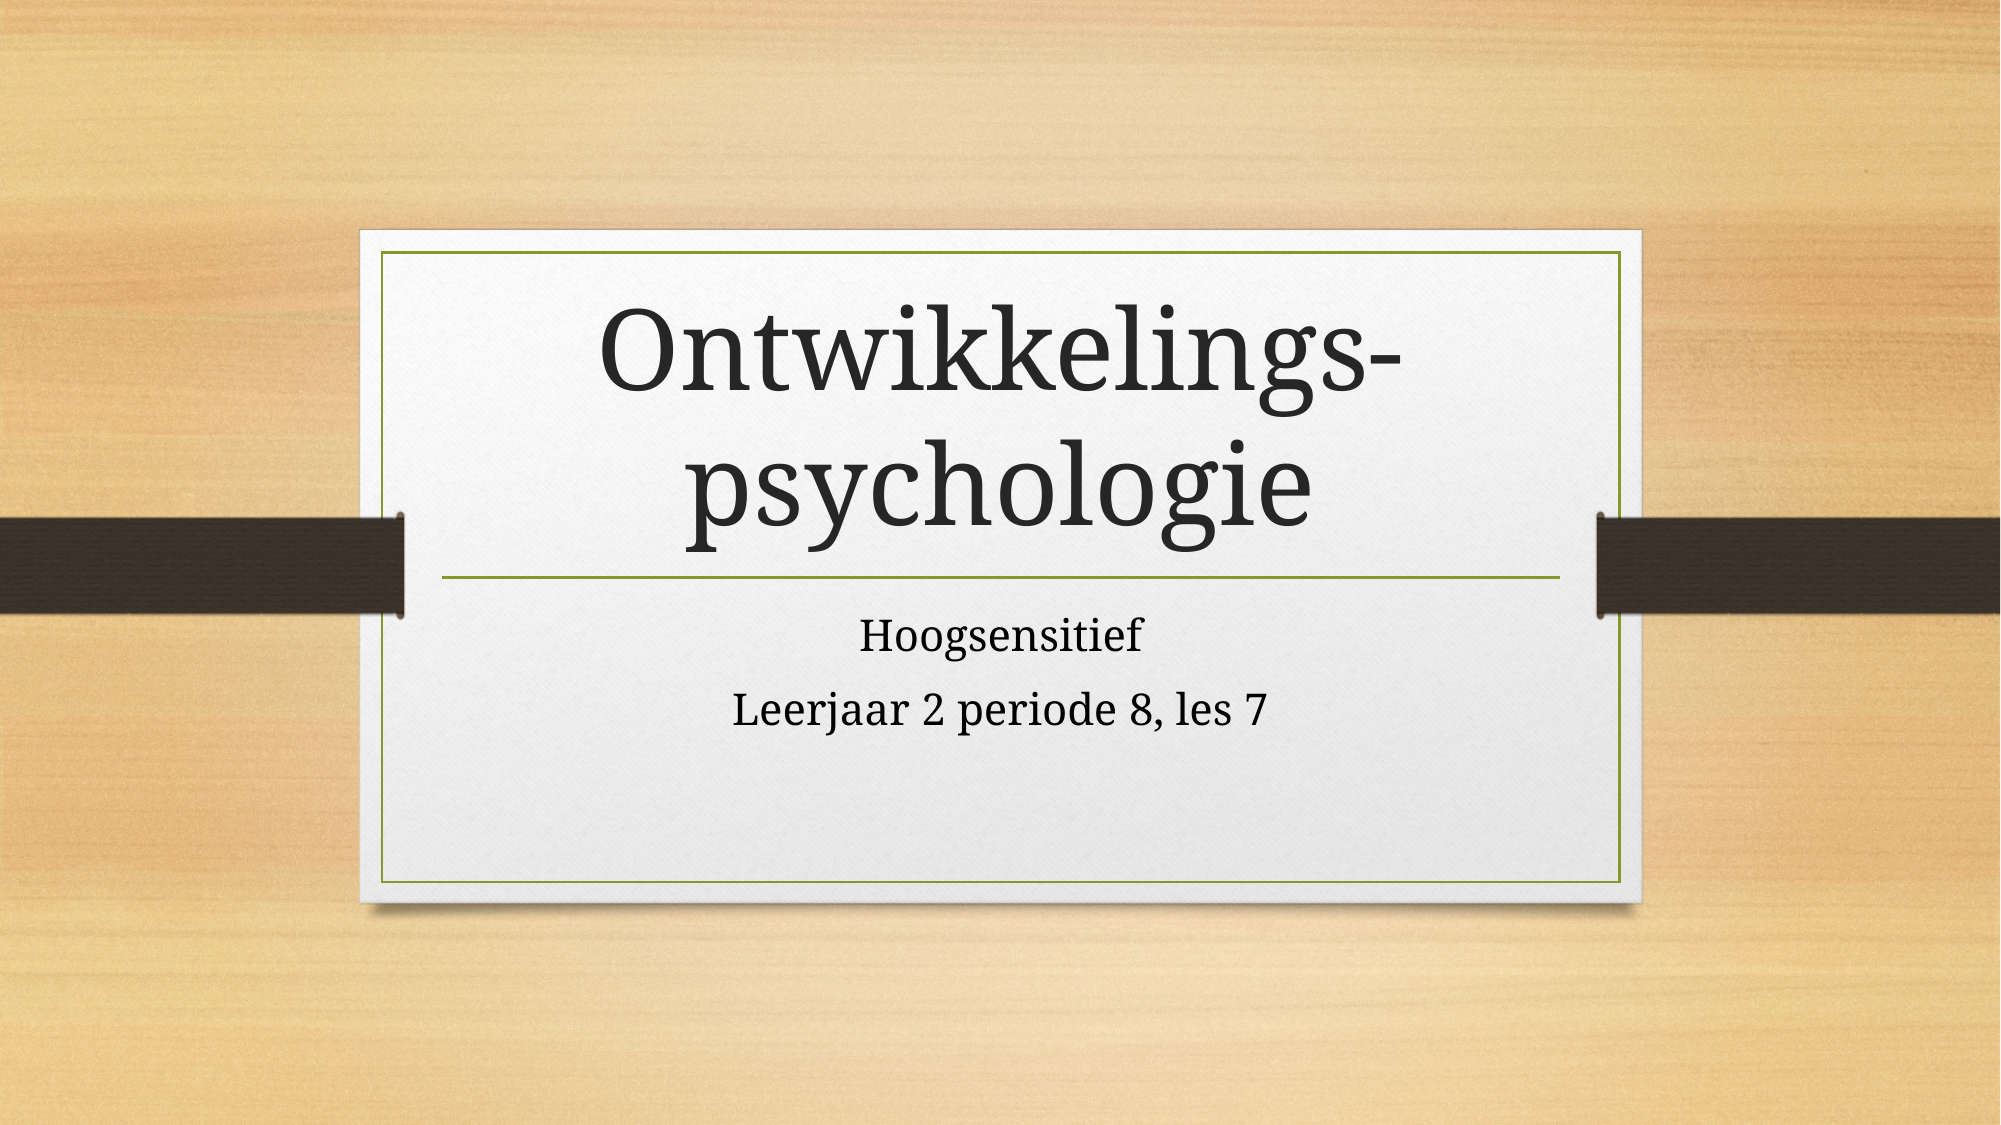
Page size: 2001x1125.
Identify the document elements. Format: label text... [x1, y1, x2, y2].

subtitle Hoogsensitief Leerjaar 2 periode 8, les 7 [441, 600, 1560, 817]
title Ontwikkelings-psychologie [441, 306, 1560, 556]
picture [0, 0, 2001, 1125]
